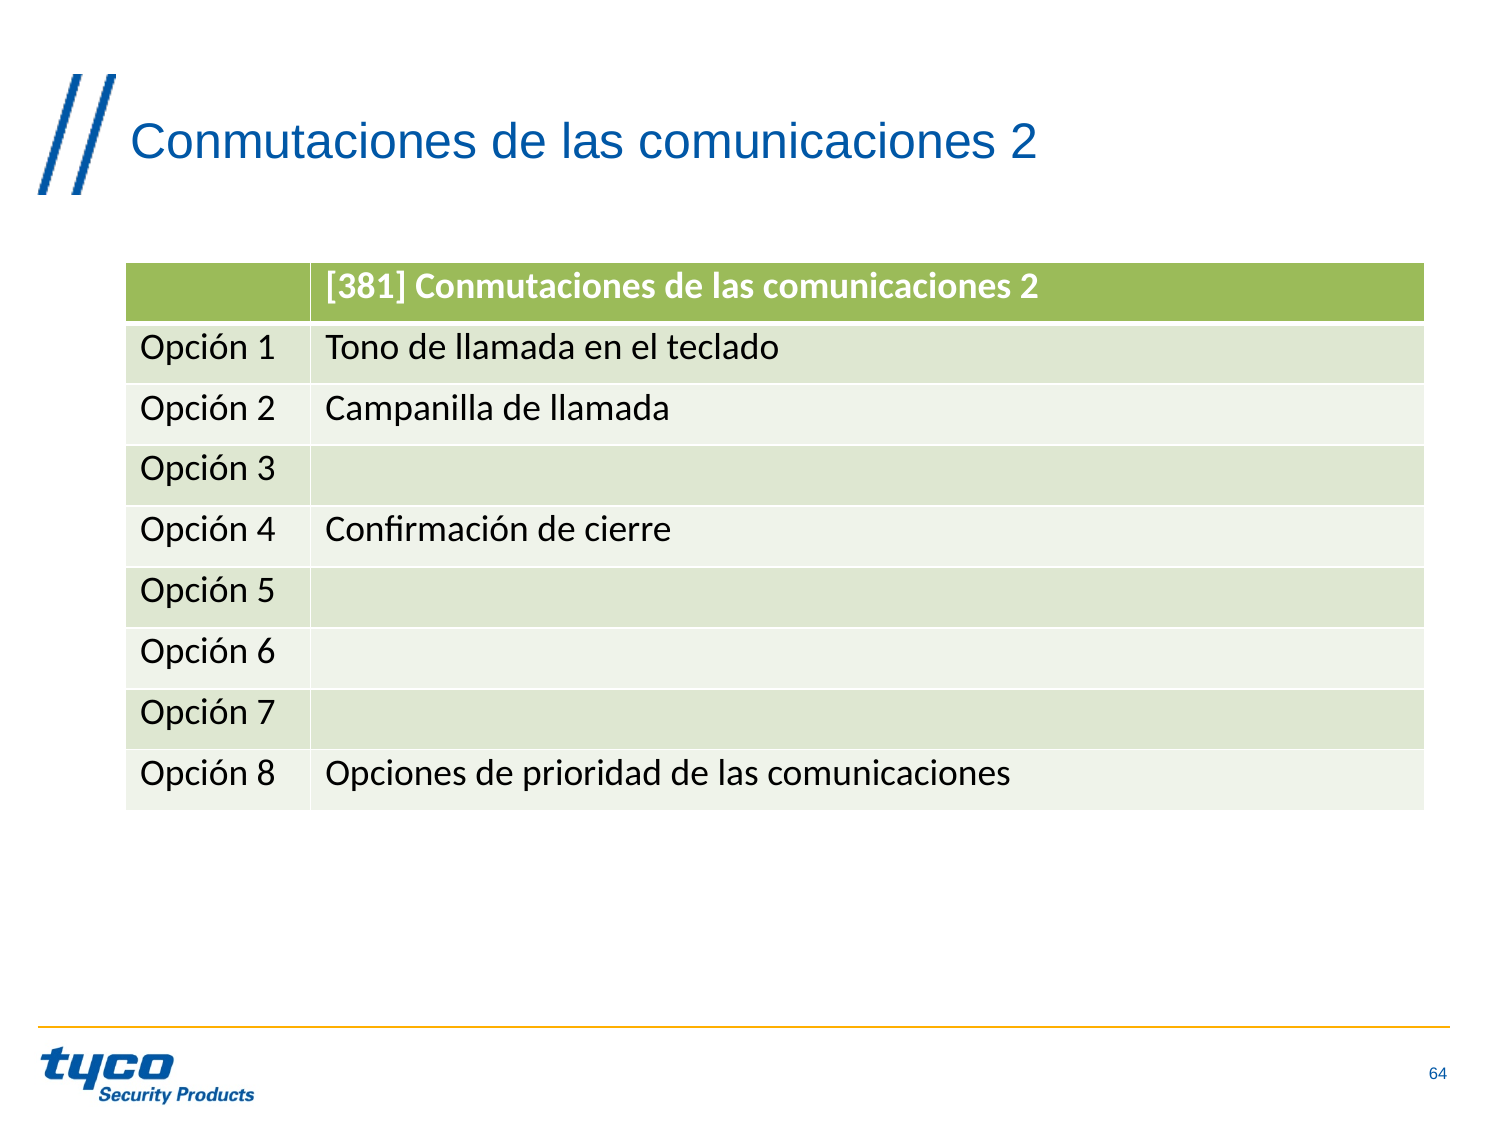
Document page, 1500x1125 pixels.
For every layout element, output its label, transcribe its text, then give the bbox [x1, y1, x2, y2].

text_box [97, 1061, 228, 1091]
table_cell Opción 1 [126, 326, 310, 383]
table_cell [311, 446, 1424, 505]
table_cell Opción 6 [126, 629, 310, 688]
table_cell [311, 690, 1424, 749]
table_cell Confirmación de cierre [311, 507, 1424, 566]
title Conmutaciones de las comunicaciones 2 [115, 44, 1426, 233]
table_cell Opción 4 [126, 507, 310, 566]
picture [37, 74, 115, 195]
table_cell Opción 3 [126, 446, 310, 505]
table_cell [311, 568, 1424, 627]
table_cell Tono de llamada en el teclado [311, 326, 1424, 383]
picture [34, 1040, 260, 1107]
table_cell Opción 5 [126, 568, 310, 627]
table_cell Opción 8 [126, 750, 310, 810]
table_cell Opción 2 [126, 385, 310, 444]
table_header [381] Conmutaciones de las comunicaciones 2 [311, 263, 1424, 321]
table_cell Opción 7 [126, 690, 310, 749]
slide_number 64 [1387, 1042, 1463, 1103]
table_cell Campanilla de llamada [311, 385, 1424, 444]
table_header [126, 263, 310, 321]
table_cell [311, 629, 1424, 688]
table_cell Opciones de prioridad de las comunicaciones [311, 750, 1424, 810]
